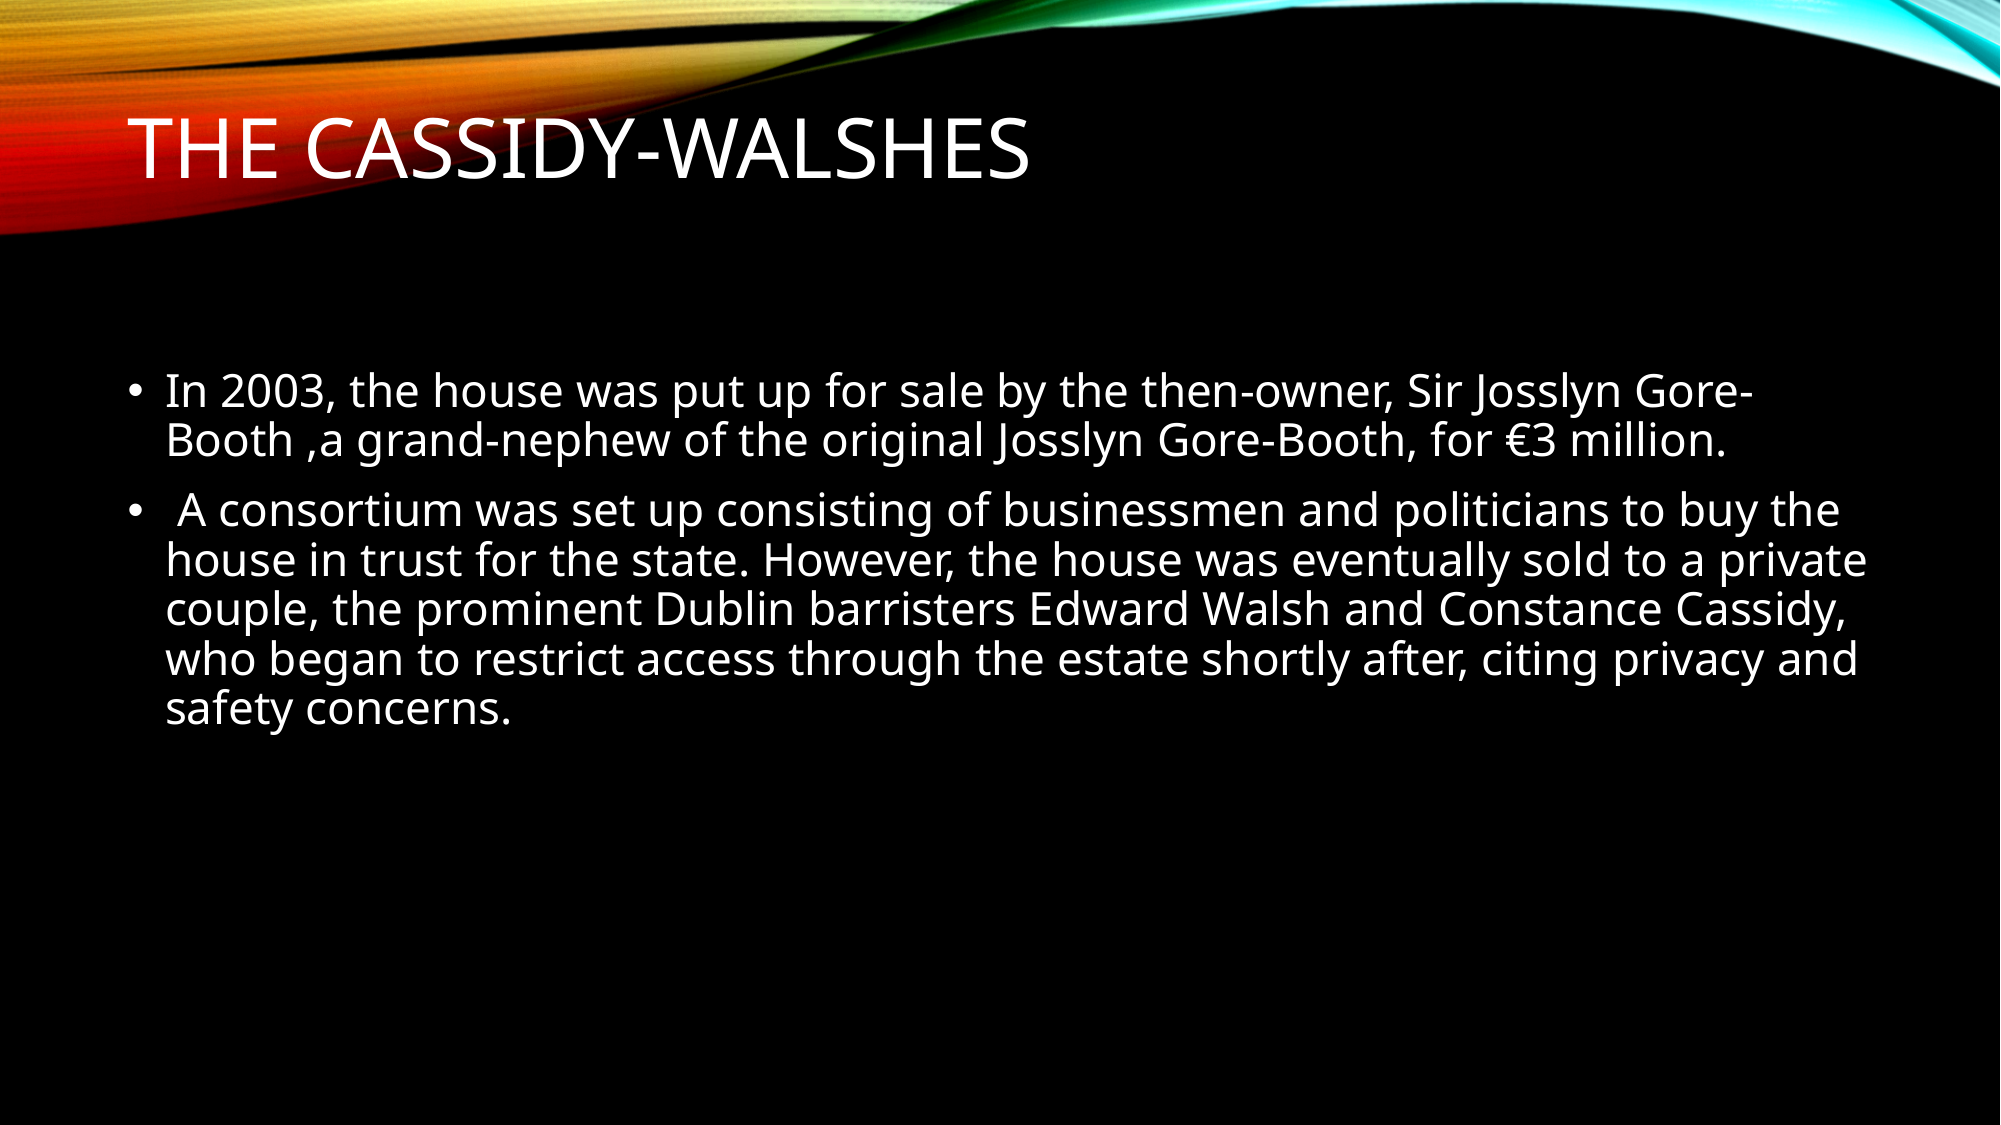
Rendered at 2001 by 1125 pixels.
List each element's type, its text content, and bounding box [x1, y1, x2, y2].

picture [0, 0, 2000, 237]
list In 2003, the house was put up for sale by the then-owner, Sir Josslyn Gore-Booth ,a grand-nephew of the original Josslyn Gore-Booth, for €3 million. A consortium was set up consisting of businessmen and politicians to buy the house in trust for the state. However, the house was eventually sold to a private couple, the prominent Dublin barristers Edward Walsh and Constance Cassidy, who began to restrict access through the estate shortly after, citing privacy and safety concerns. [112, 360, 1888, 1021]
title The Cassidy-walshes [112, 45, 1525, 258]
